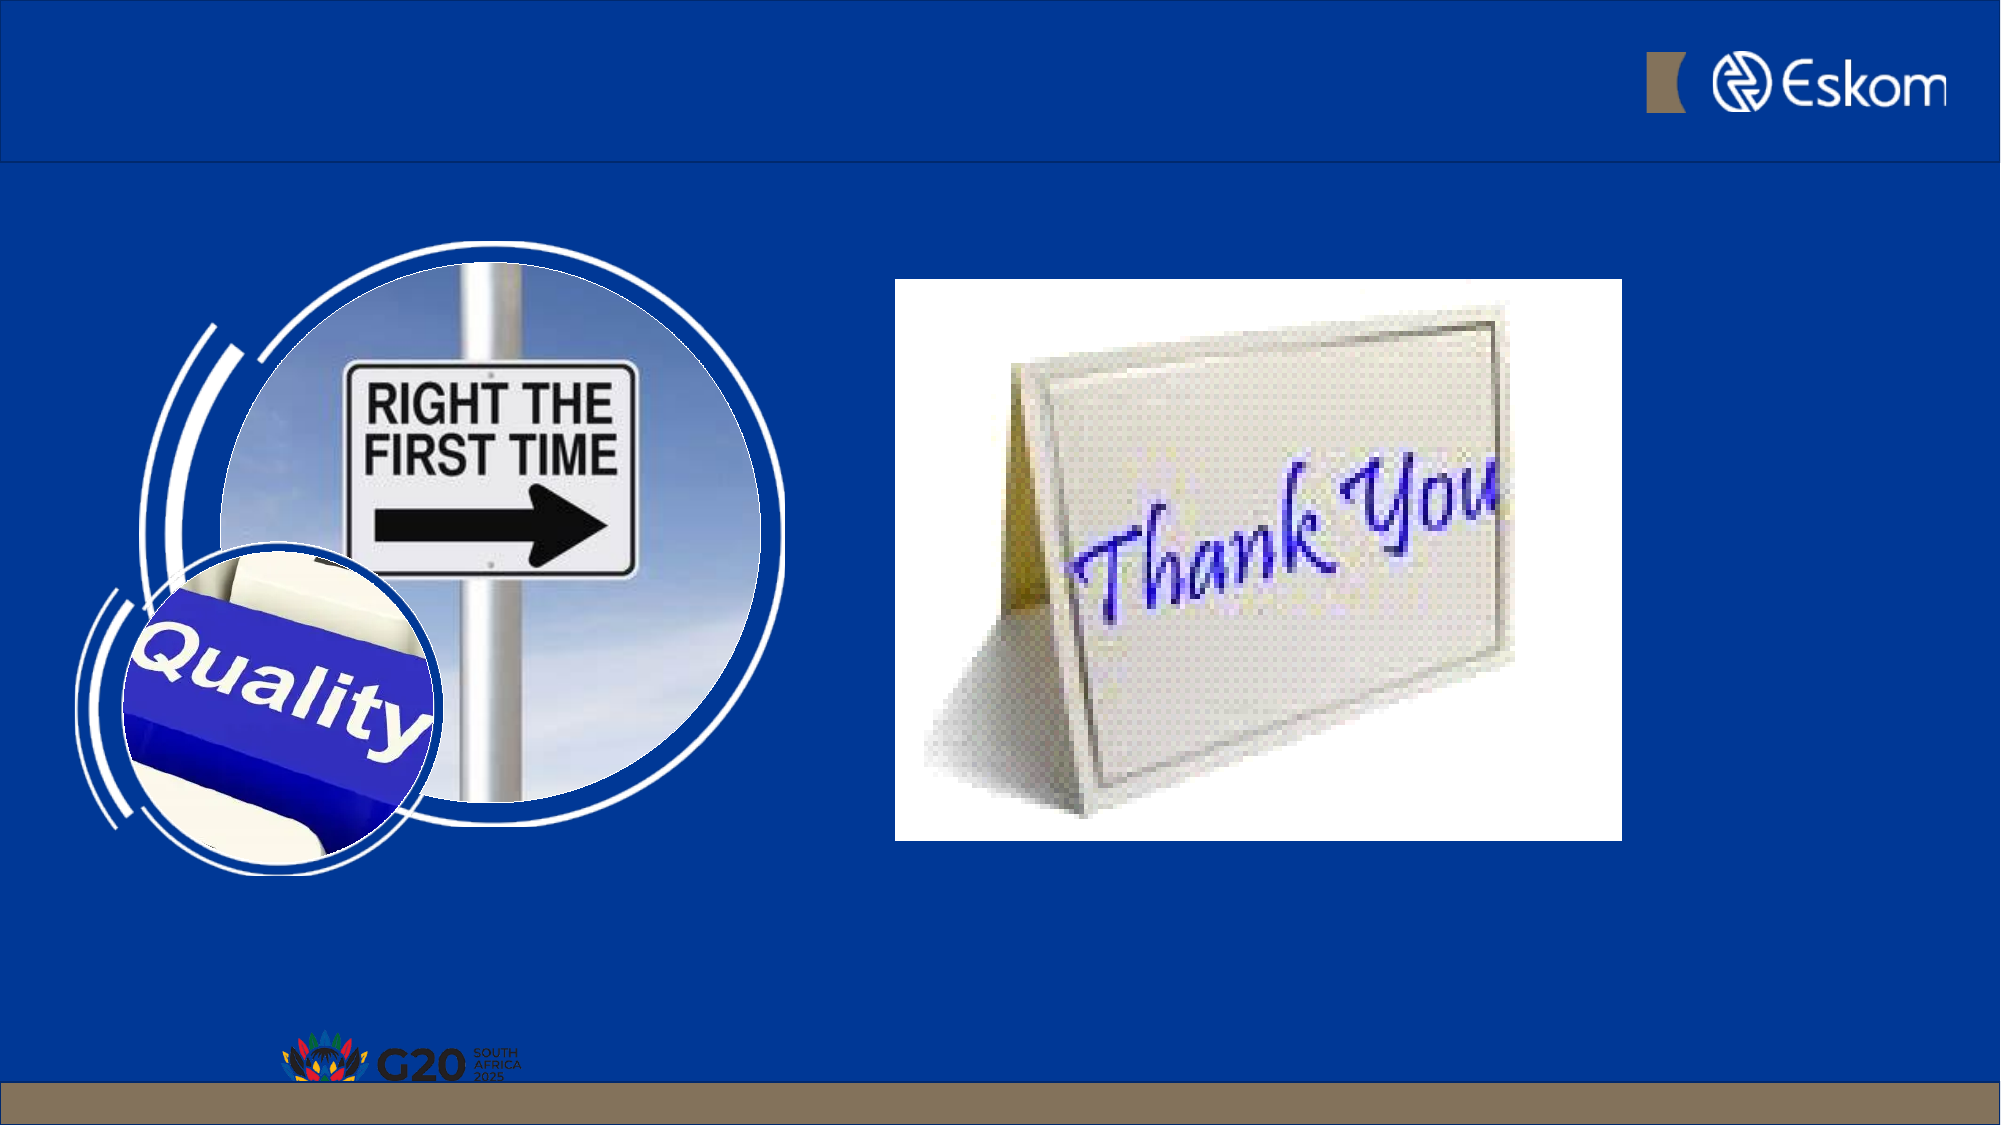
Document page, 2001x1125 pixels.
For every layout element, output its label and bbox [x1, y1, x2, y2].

picture [280, 1029, 526, 1081]
picture [122, 262, 761, 863]
picture [895, 279, 1622, 841]
